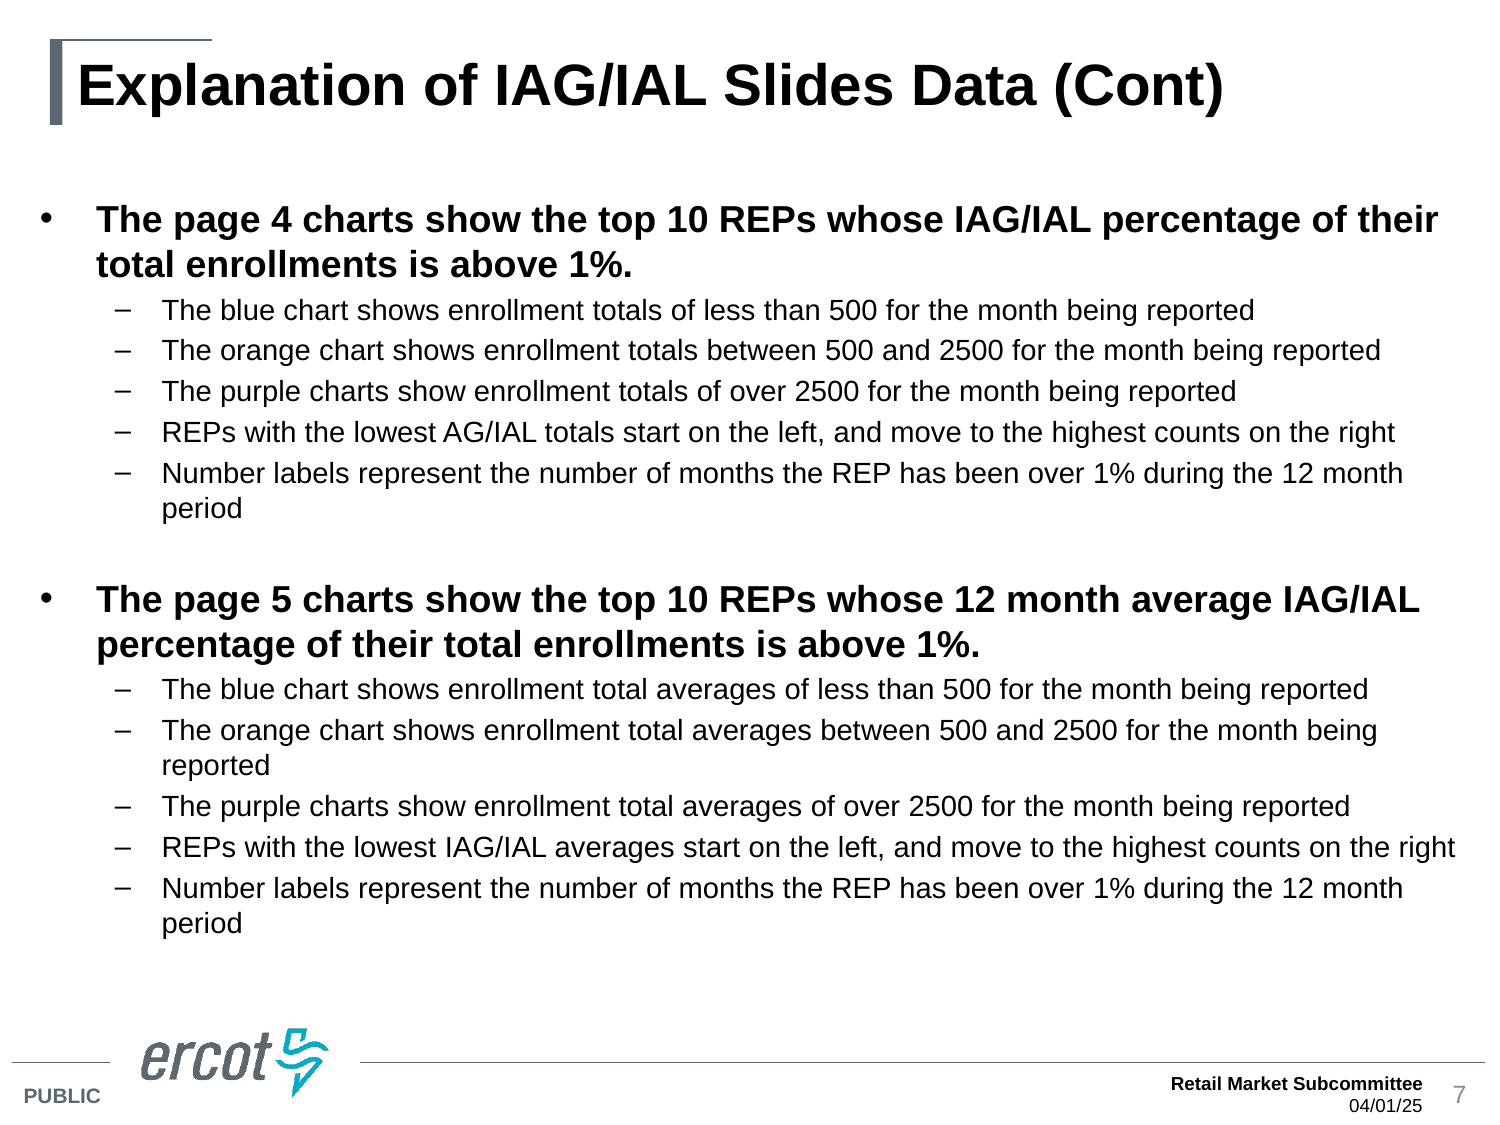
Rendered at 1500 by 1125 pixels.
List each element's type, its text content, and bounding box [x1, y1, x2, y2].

text_box Retail Market Subcommittee 04/01/25 [1124, 1064, 1438, 1125]
list The page 4 charts show the top 10 REPs whose IAG/IAL percentage of their total enrollments is above 1%. The blue chart shows enrollment totals of less than 500 for the month being reported The orange chart shows enrollment totals between 500 and 2500 for the month being reported The purple charts show enrollment totals of over 2500 for the month being reported REPs with the lowest AG/IAL totals start on the left, and move to the highest counts on the right Number labels represent the number of months the REP has been over 1% during the 12 month period The page 5 charts show the top 10 REPs whose 12 month average IAG/IAL percentage of their total enrollments is above 1%. The blue chart shows enrollment total averages of less than 500 for the month being reported The orange chart shows enrollment total averages between 500 and 2500 for the month being reported The purple charts show enrollment total averages of over 2500 for the month being reported REPs with the lowest IAG/IAL averages start on the left, and move to the highest counts on the right Number labels represent the number of months the REP has been over 1% during the 12 month period [24, 187, 1475, 963]
picture [137, 1024, 332, 1100]
slide_number 7 [1438, 1076, 1475, 1112]
title Explanation of IAG/IAL Slides Data (Cont) [62, 39, 1450, 138]
